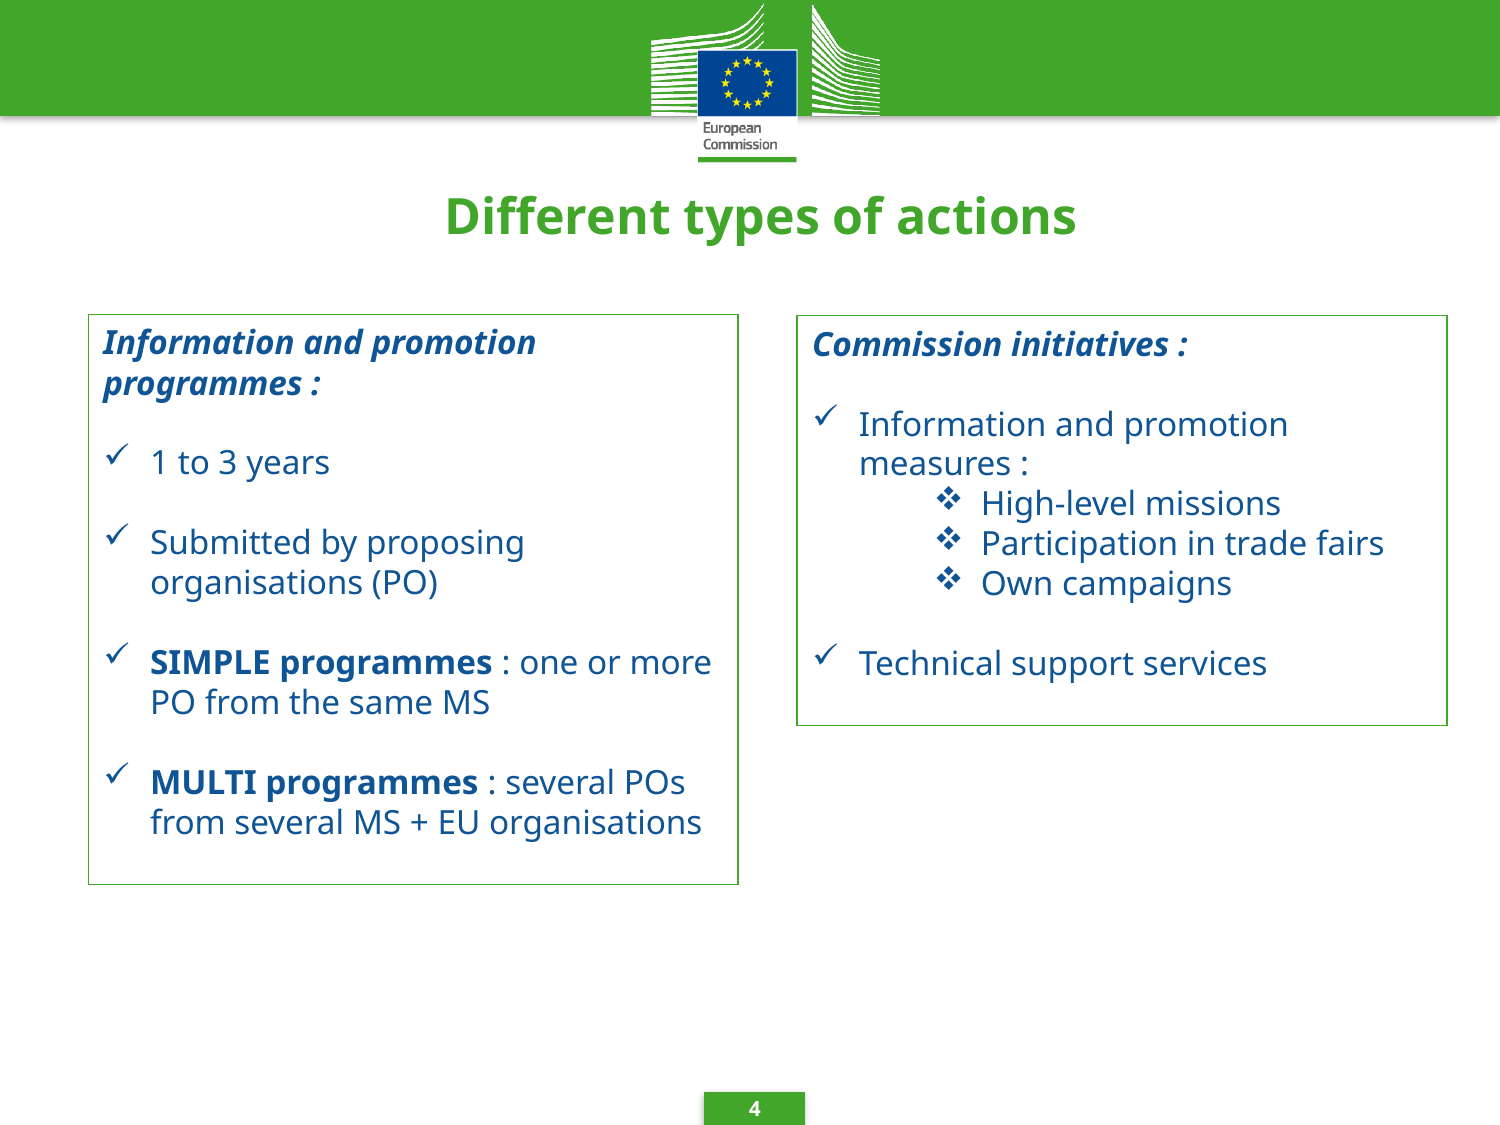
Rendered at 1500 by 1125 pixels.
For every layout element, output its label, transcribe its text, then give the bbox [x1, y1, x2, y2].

title Different types of actions [50, 172, 1459, 256]
text_box Information and promotion programmes : 1 to 3 years Submitted by proposing organisations (PO) SIMPLE programmes : one or more PO from the same MS MULTI programmes : several POs from several MS + EU organisations [88, 314, 739, 885]
text_box Commission initiatives : Information and promotion measures : High-level missions Participation in trade fairs Own campaigns Technical support services [797, 315, 1447, 726]
picture [614, 3, 880, 172]
list [50, 267, 1459, 1059]
slide_number 4 [703, 1088, 807, 1125]
